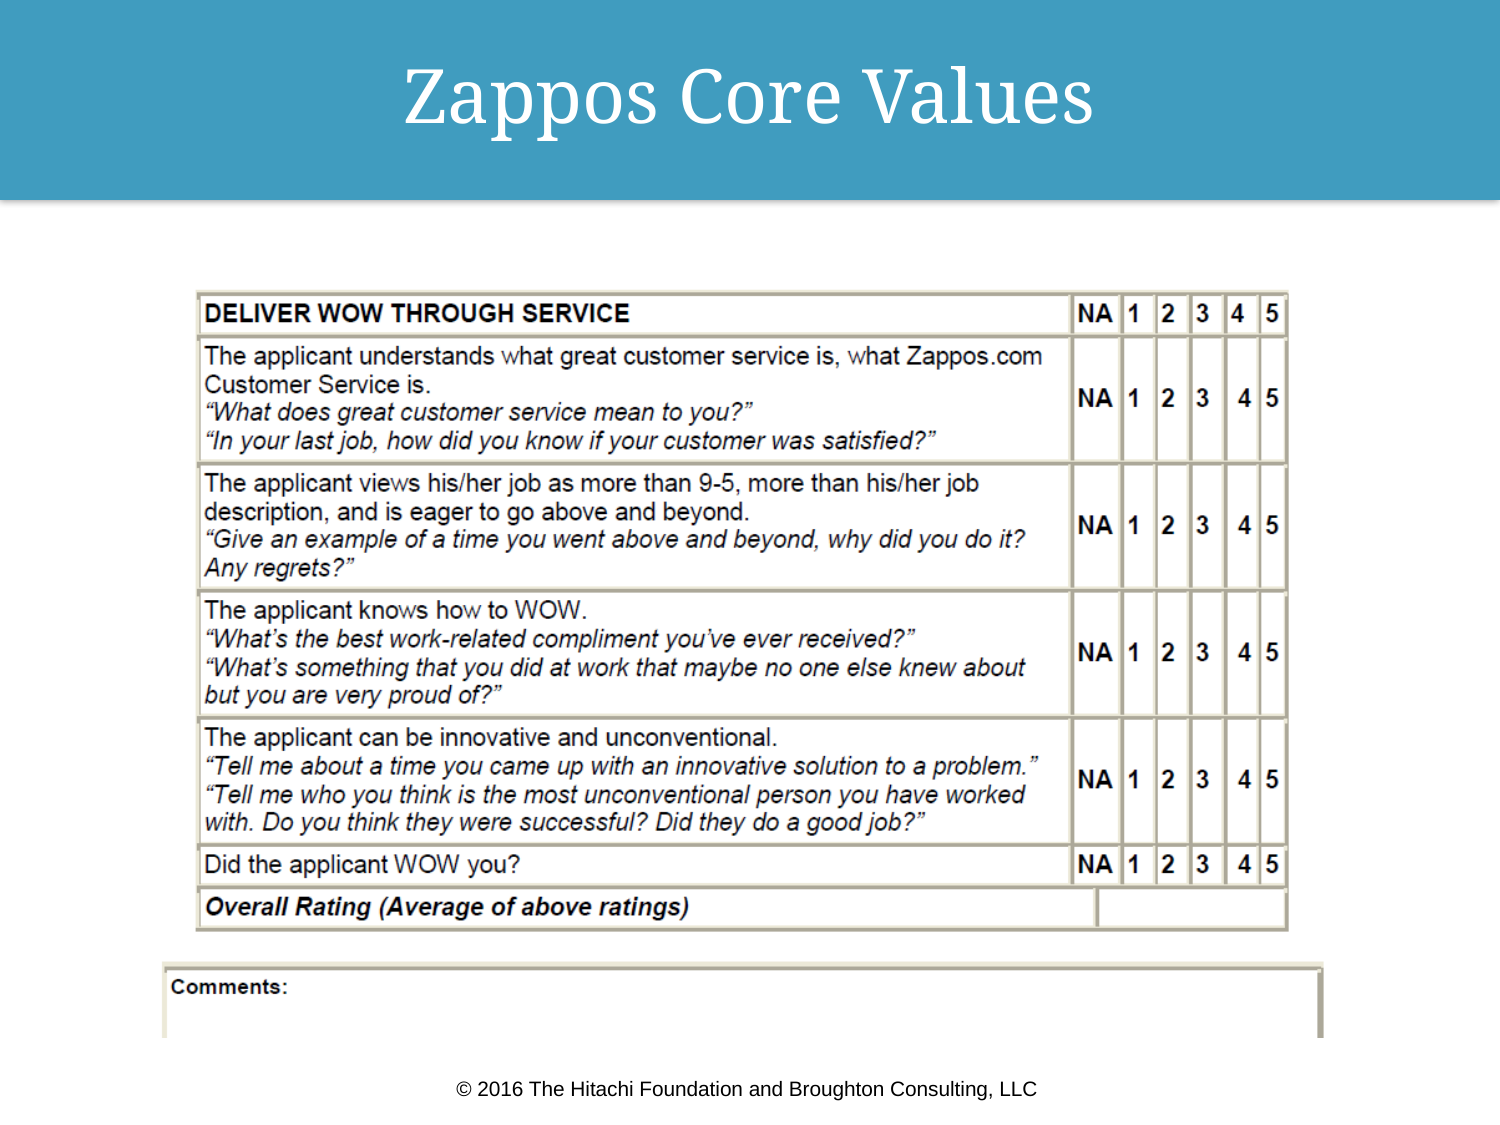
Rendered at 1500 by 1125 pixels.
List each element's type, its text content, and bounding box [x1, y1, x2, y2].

picture [135, 249, 1363, 1038]
footer © 2016 The Hitachi Foundation and Broughton Consulting, LLC [399, 1067, 1100, 1100]
title Zappos Core Values [112, 24, 1388, 163]
